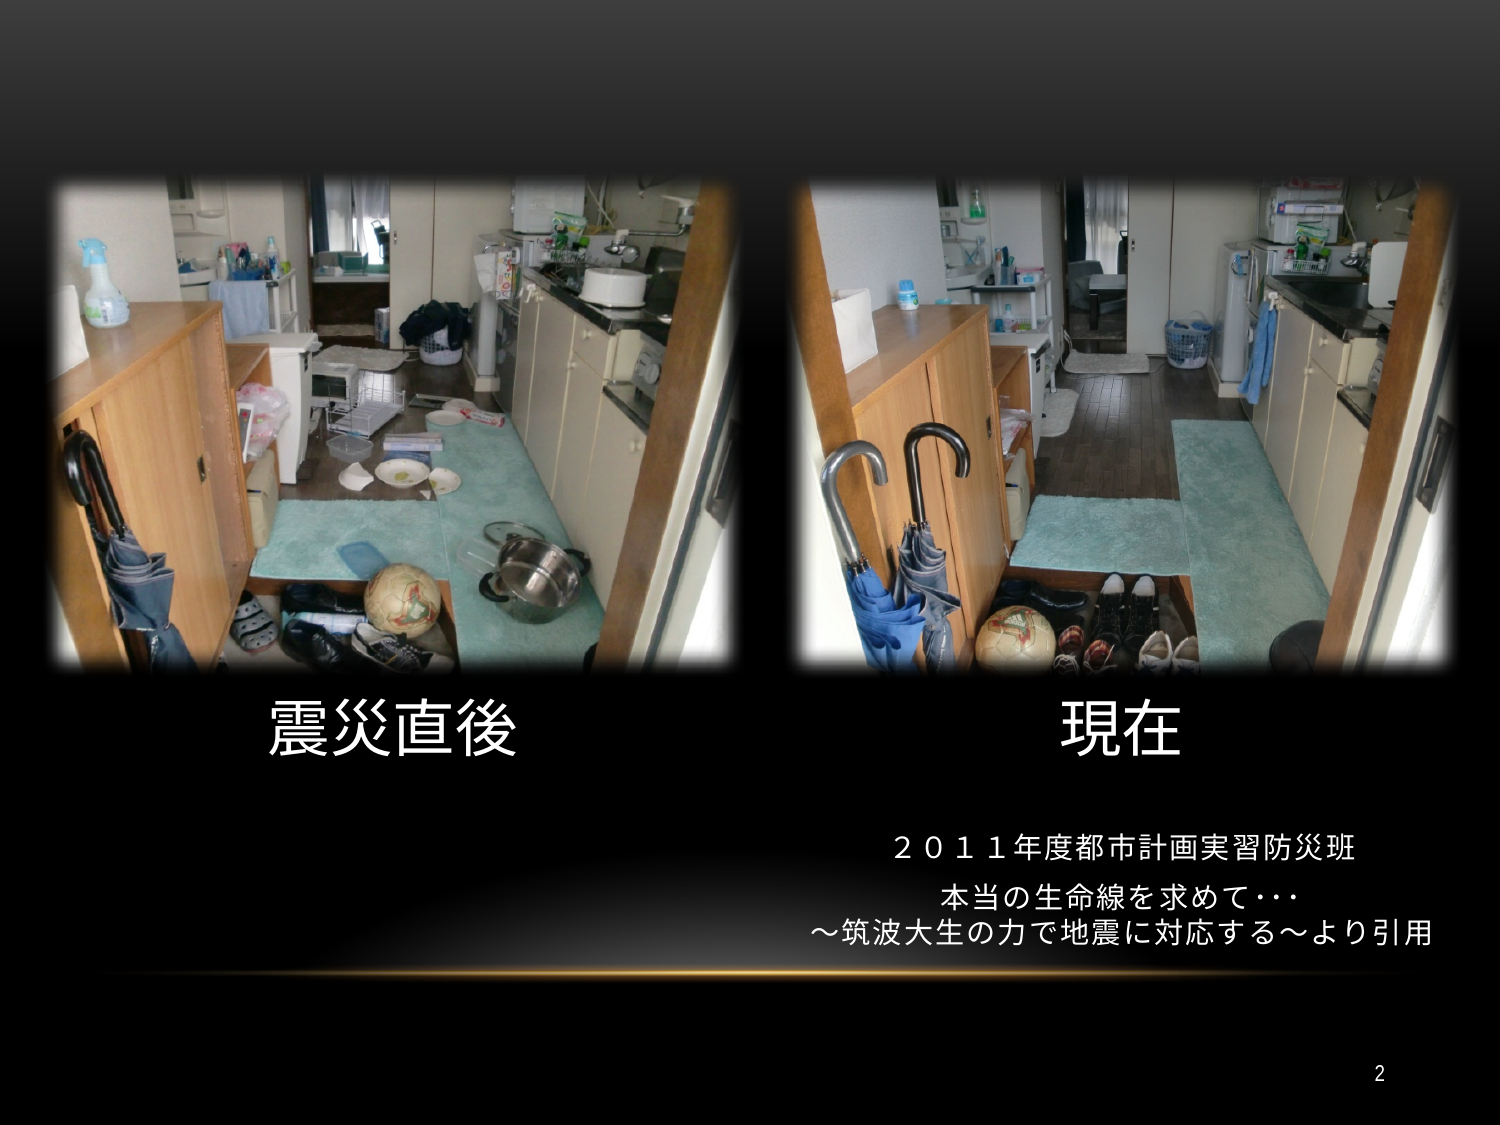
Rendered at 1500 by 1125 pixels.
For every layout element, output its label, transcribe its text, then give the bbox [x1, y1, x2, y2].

text_box 震災直後 [251, 691, 534, 771]
text_box ２０１１年度都市計画実習防災班 本当の生命線を求めて･･･ ～筑波大生の力で地震に対応する～より引用 [744, 822, 1500, 964]
slide_number 2 [1237, 1042, 1400, 1103]
text_box 現在 [1006, 692, 1238, 771]
picture [0, 0, 1500, 1125]
